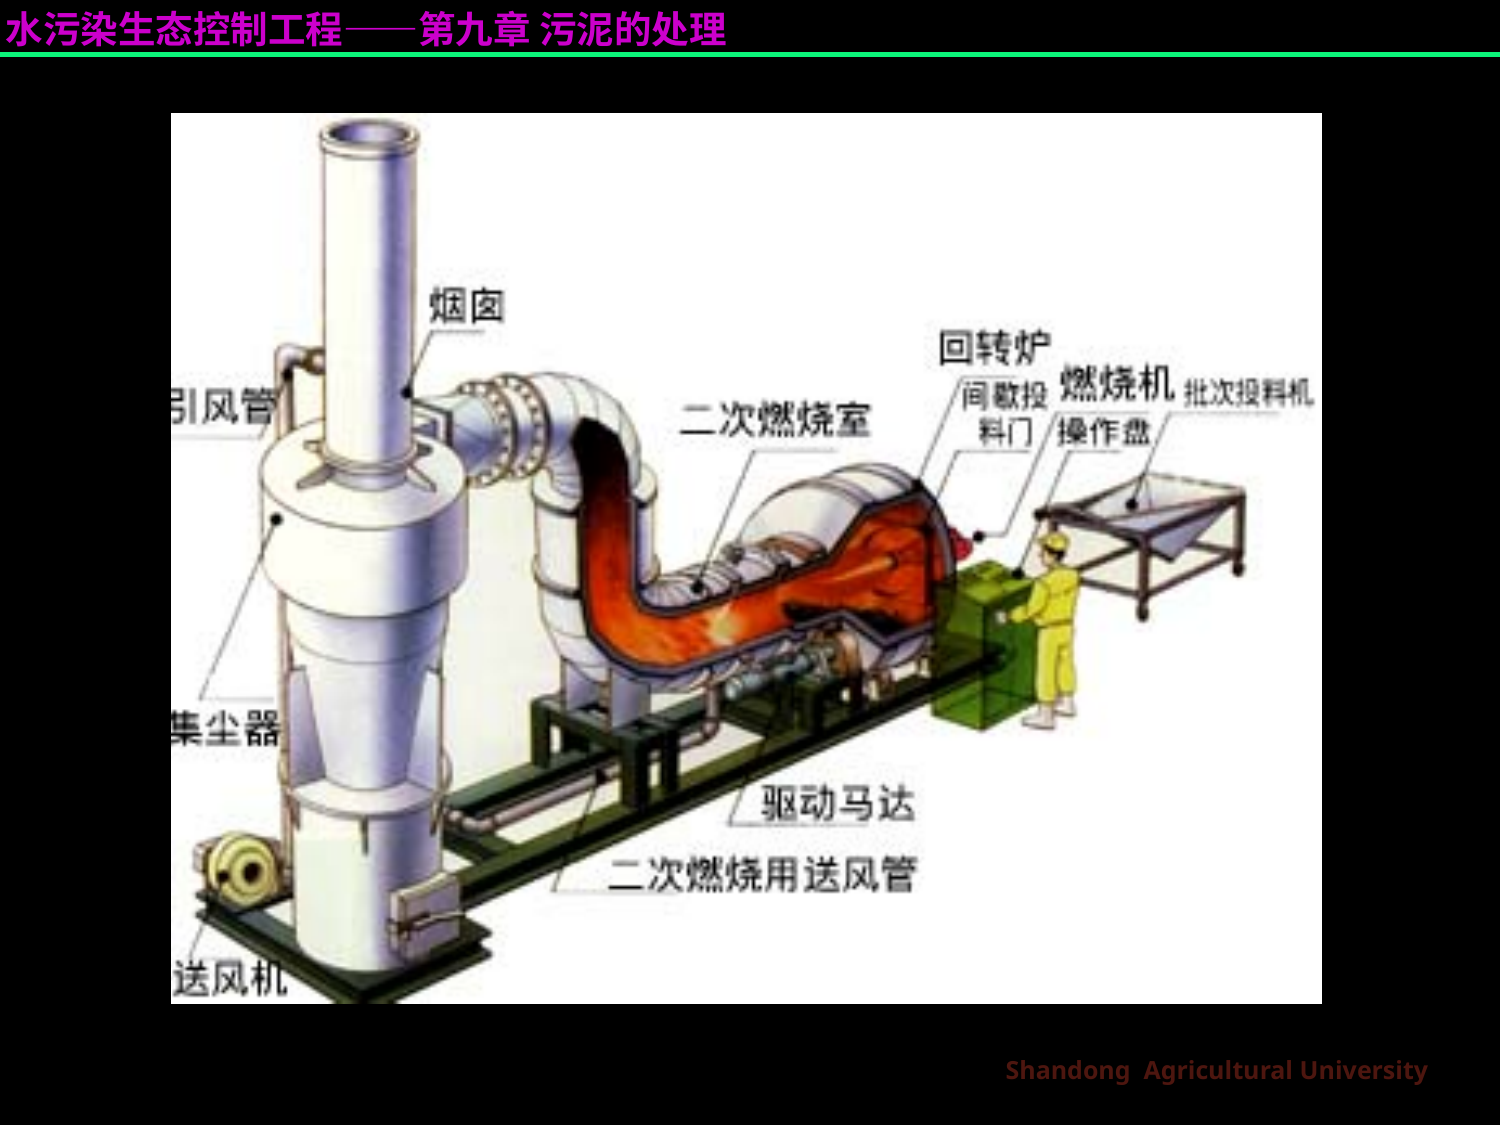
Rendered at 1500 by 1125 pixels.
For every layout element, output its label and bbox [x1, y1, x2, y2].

picture [170, 113, 1322, 1004]
